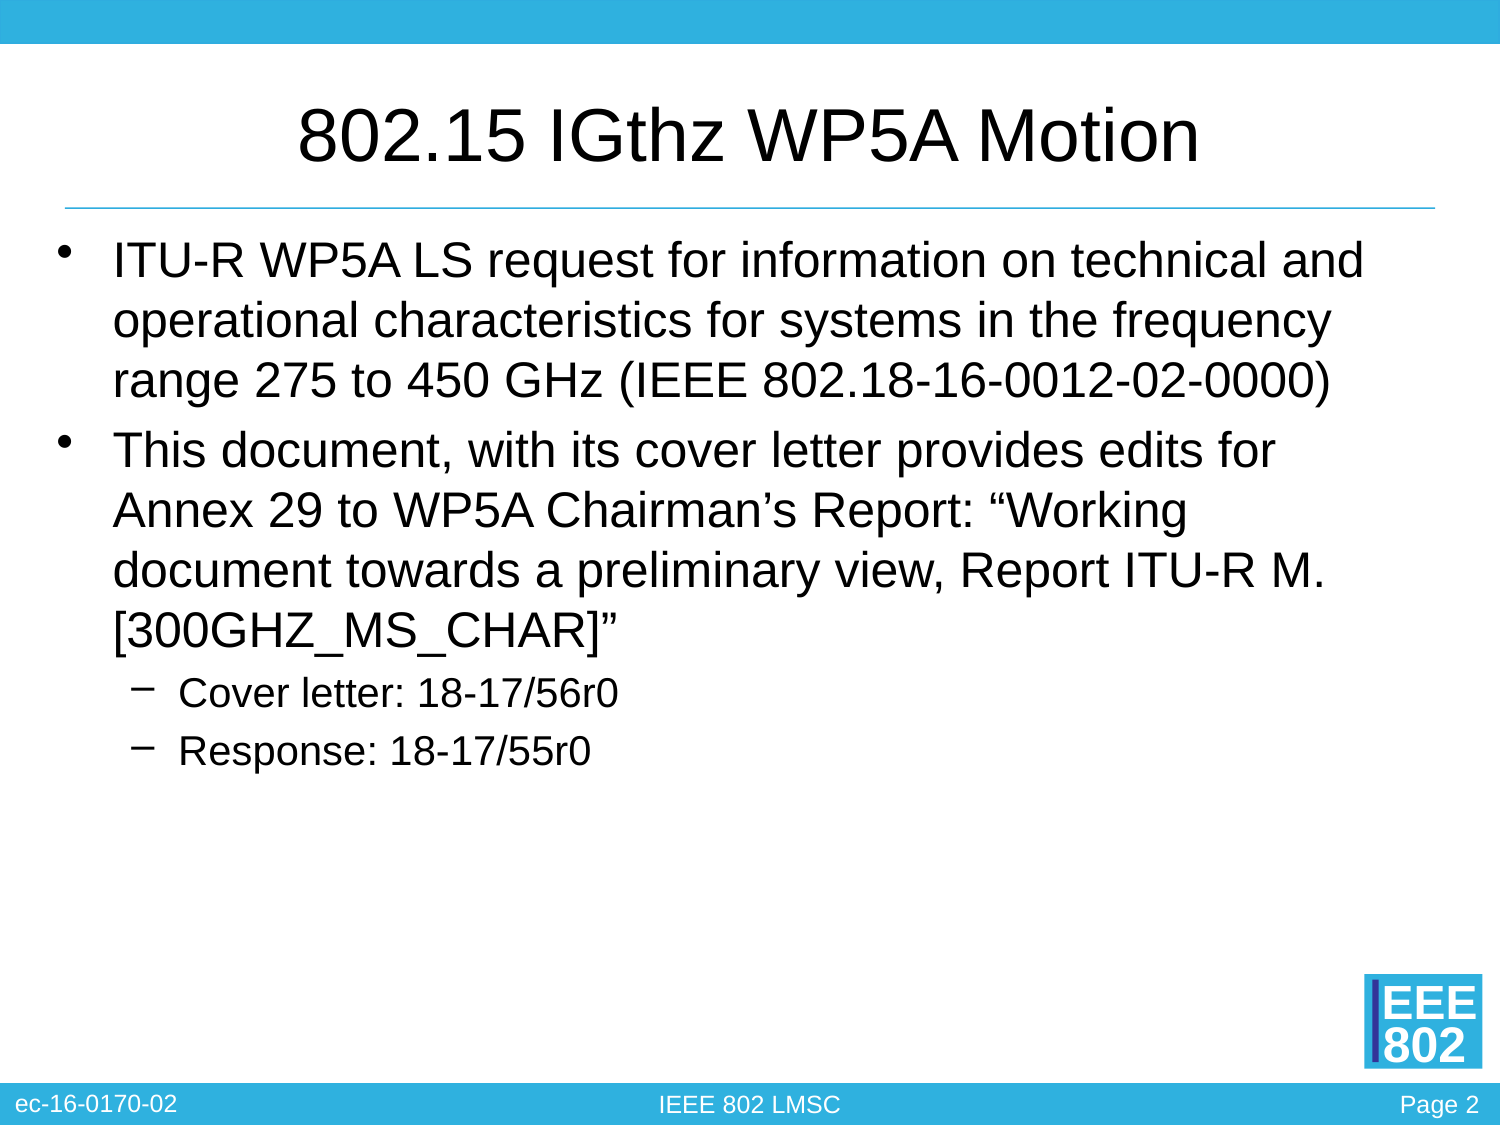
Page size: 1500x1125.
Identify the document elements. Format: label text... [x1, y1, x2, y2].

list ITU-R WP5A LS request for information on technical and operational characteristics for systems in the frequency range 275 to 450 GHz (IEEE 802.18-16-0012-02-0000) This document, with its cover letter provides edits for Annex 29 to WP5A Chairman’s Report: “Working document towards a preliminary view, Report ITU-R M.[300GHZ_MS_CHAR]” Cover letter: 18-17/56r0 Response: 18-17/55r0 [41, 220, 1392, 963]
title 802.15 IGthz WP5A Motion [75, 66, 1425, 197]
